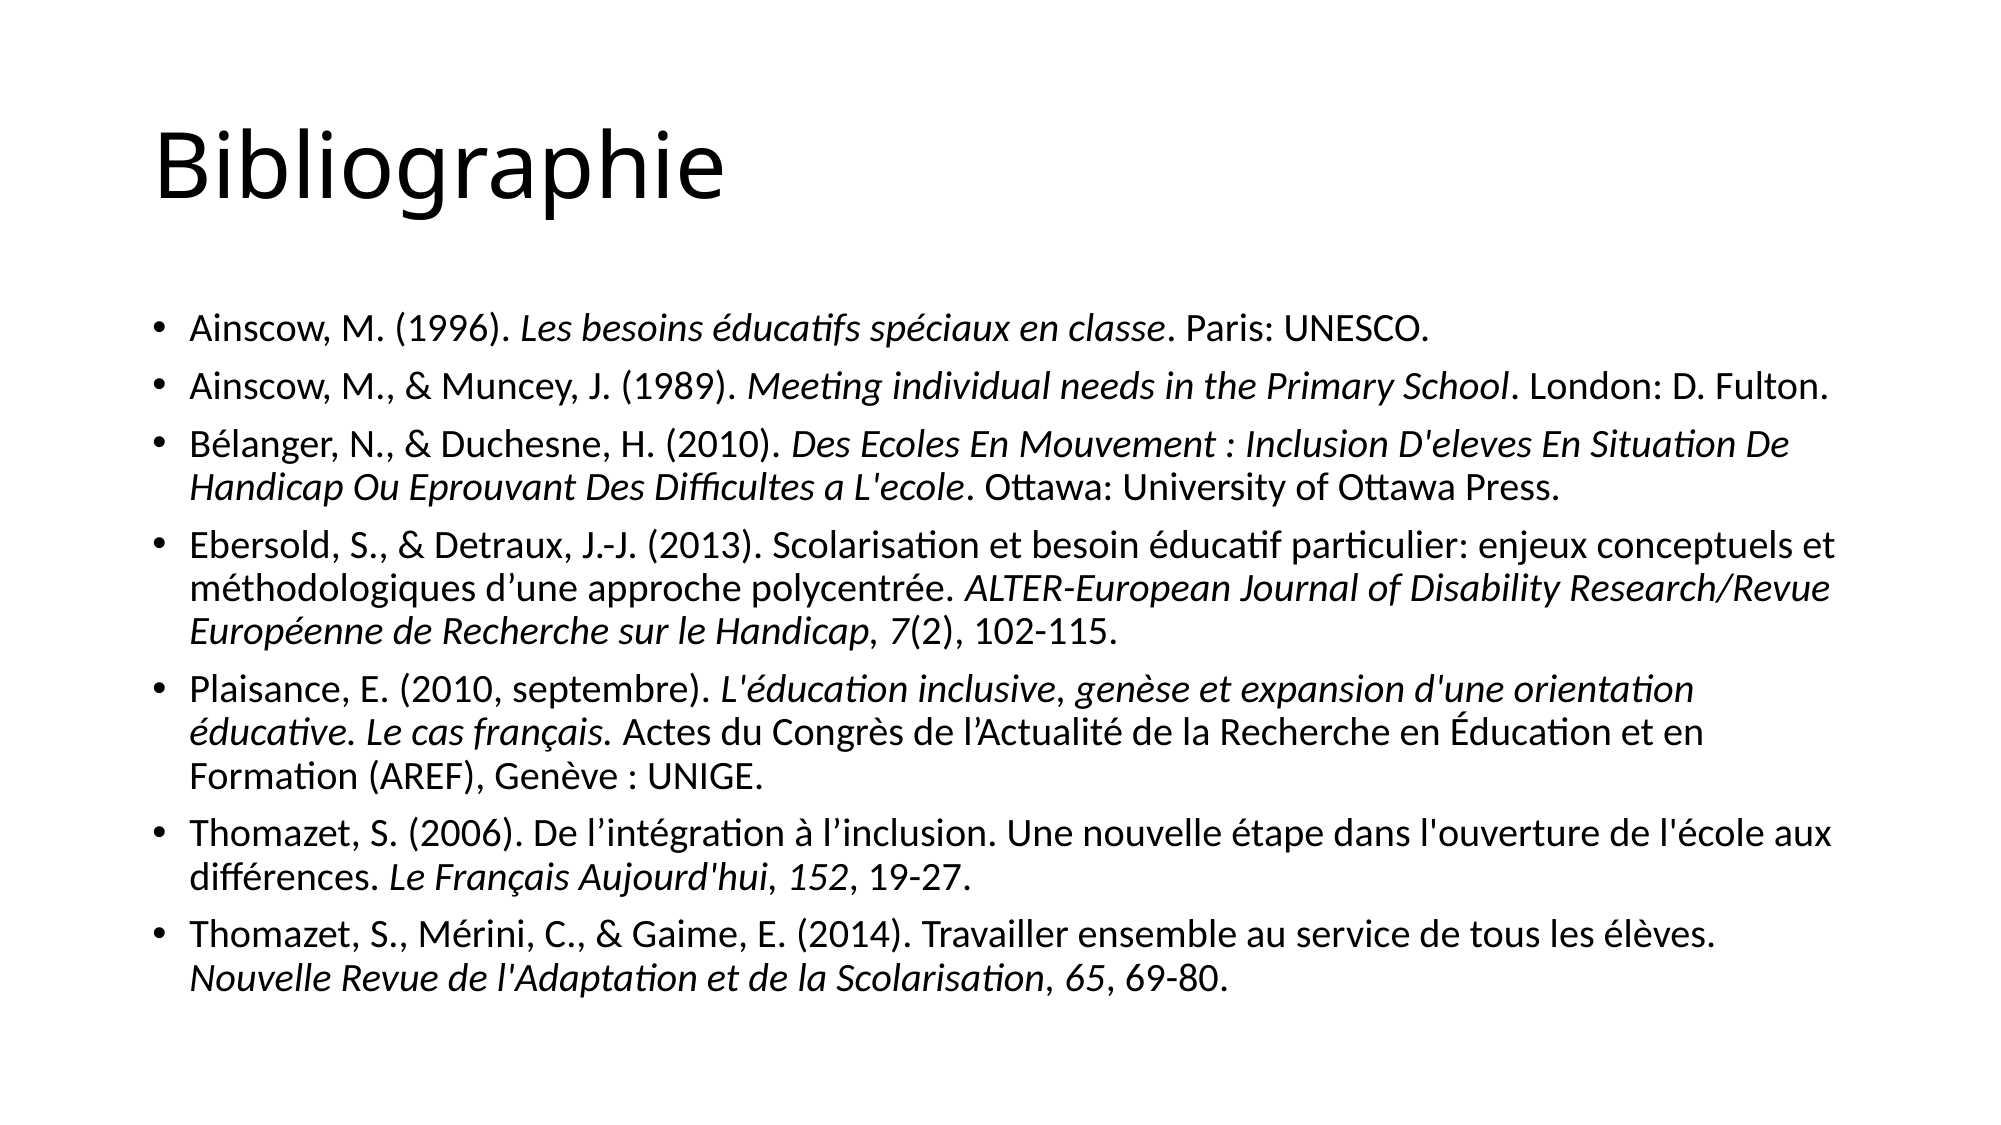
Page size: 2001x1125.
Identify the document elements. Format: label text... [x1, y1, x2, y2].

title Bibliographie [137, 59, 1863, 278]
list Ainscow, M. (1996). Les besoins éducatifs spéciaux en classe. Paris: UNESCO. Ainscow, M., & Muncey, J. (1989). Meeting individual needs in the Primary School. London: D. Fulton. Bélanger, N., & Duchesne, H. (2010). Des Ecoles En Mouvement : Inclusion D'eleves En Situation De Handicap Ou Eprouvant Des Difficultes a L'ecole. Ottawa: University of Ottawa Press. Ebersold, S., & Detraux, J.-J. (2013). Scolarisation et besoin éducatif particulier: enjeux conceptuels et méthodologiques d’une approche polycentrée. ALTER-European Journal of Disability Research/Revue Européenne de Recherche sur le Handicap, 7(2), 102-115. Plaisance, E. (2010, septembre). L'éducation inclusive, genèse et expansion d'une orientation éducative. Le cas français. Actes du Congrès de l’Actualité de la Recherche en Éducation et en Formation (AREF), Genève : UNIGE. Thomazet, S. (2006). De l’intégration à l’inclusion. Une nouvelle étape dans l'ouverture de l'école aux différences. Le Français Aujourd'hui, 152, 19-27. Thomazet, S., Mérini, C., & Gaime, E. (2014). Travailler ensemble au service de tous les élèves. Nouvelle Revue de l'Adaptation et de la Scolarisation, 65, 69-80. [137, 299, 1863, 1014]
